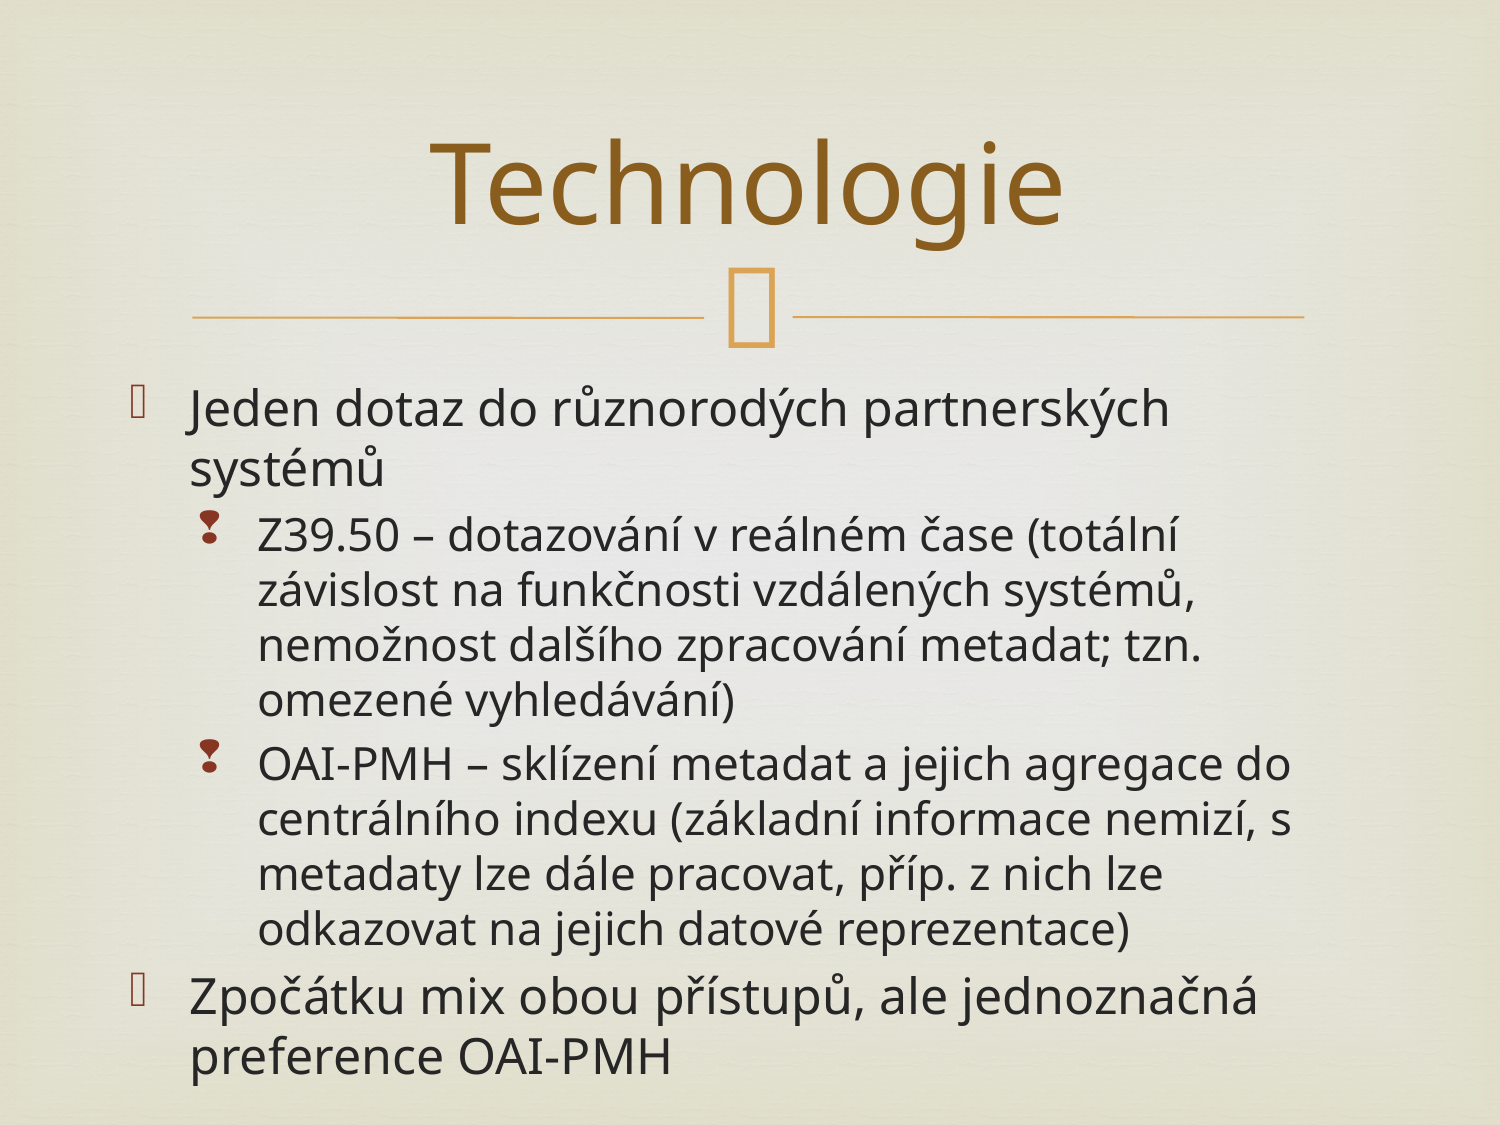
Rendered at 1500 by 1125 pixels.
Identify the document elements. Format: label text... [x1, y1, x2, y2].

list Jeden dotaz do různorodých partnerských systémů Z39.50 – dotazování v reálném čase (totální závislost na funkčnosti vzdálených systémů, nemožnost dalšího zpracování metadat; tzn. omezené vyhledávání) OAI-PMH – sklízení metadat a jejich agregace do centrálního indexu (základní informace nemizí, s metadaty lze dále pracovat, příp. z nich lze odkazovat na jejich datové reprezentace) Zpočátku mix obou přístupů, ale jednoznačná preference OAI-PMH [114, 368, 1386, 1005]
title Technologie [112, 93, 1386, 267]
